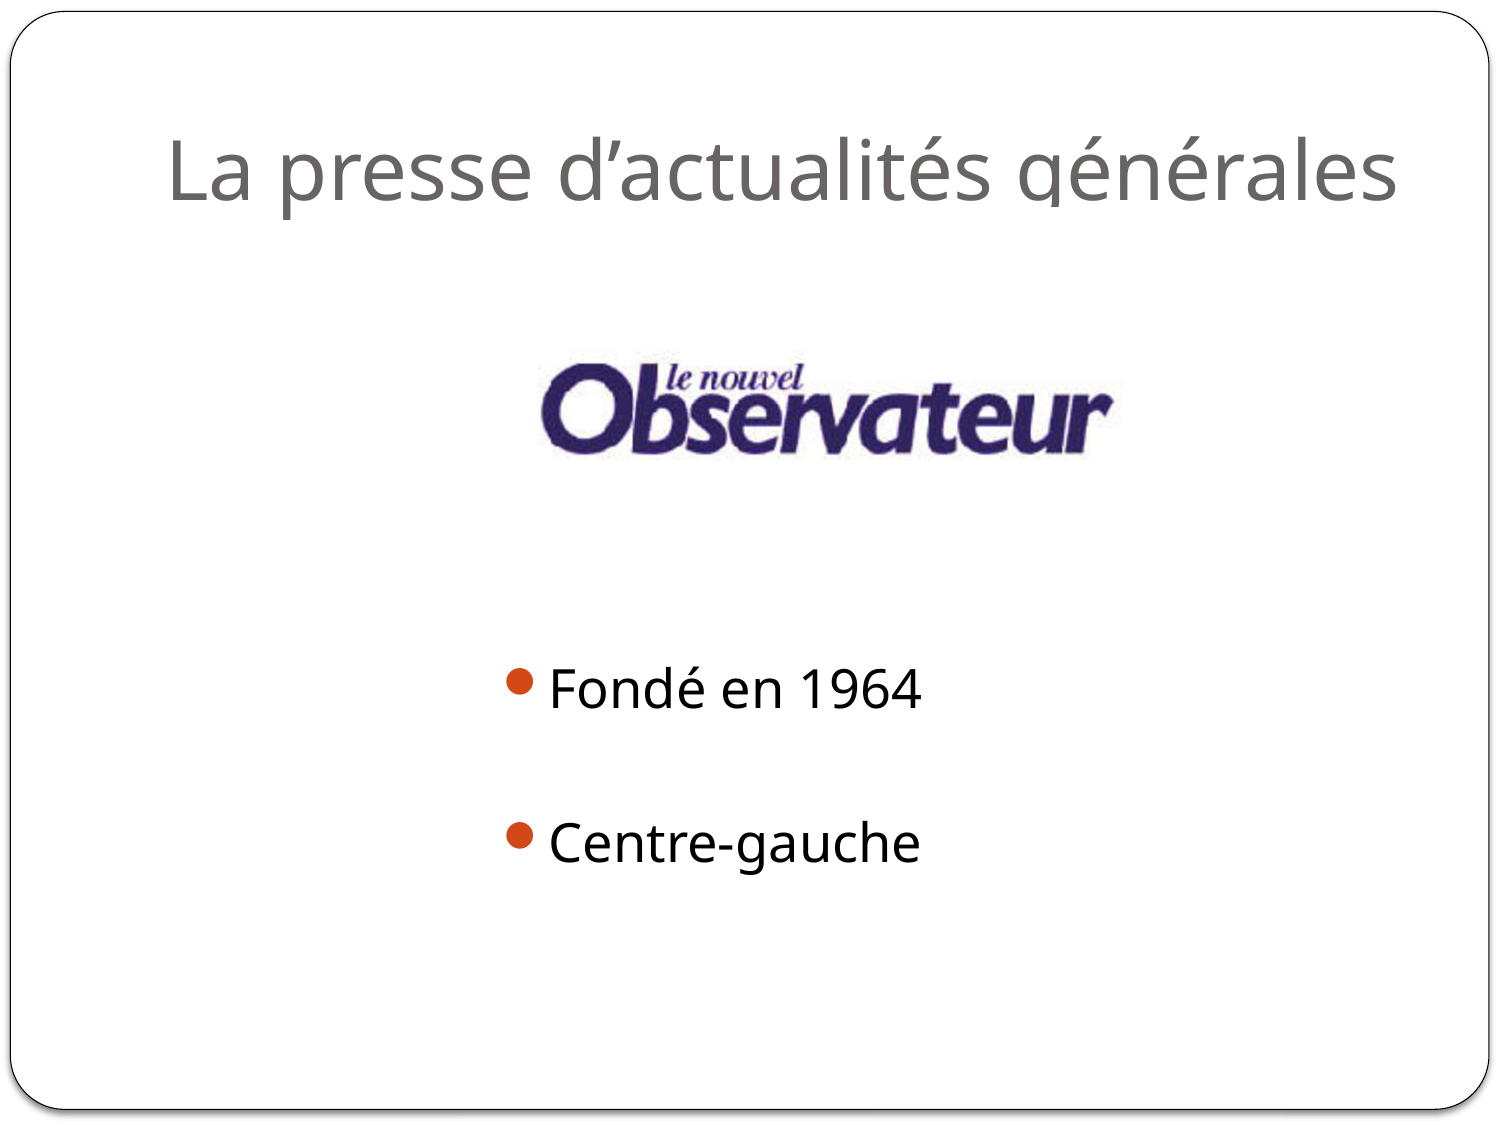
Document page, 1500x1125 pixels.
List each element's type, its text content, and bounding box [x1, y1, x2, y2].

list Fondé en 1964 Centre-gauche [487, 262, 1426, 1001]
picture [537, 207, 1129, 603]
title La presse d’actualités générales [149, 44, 1426, 233]
